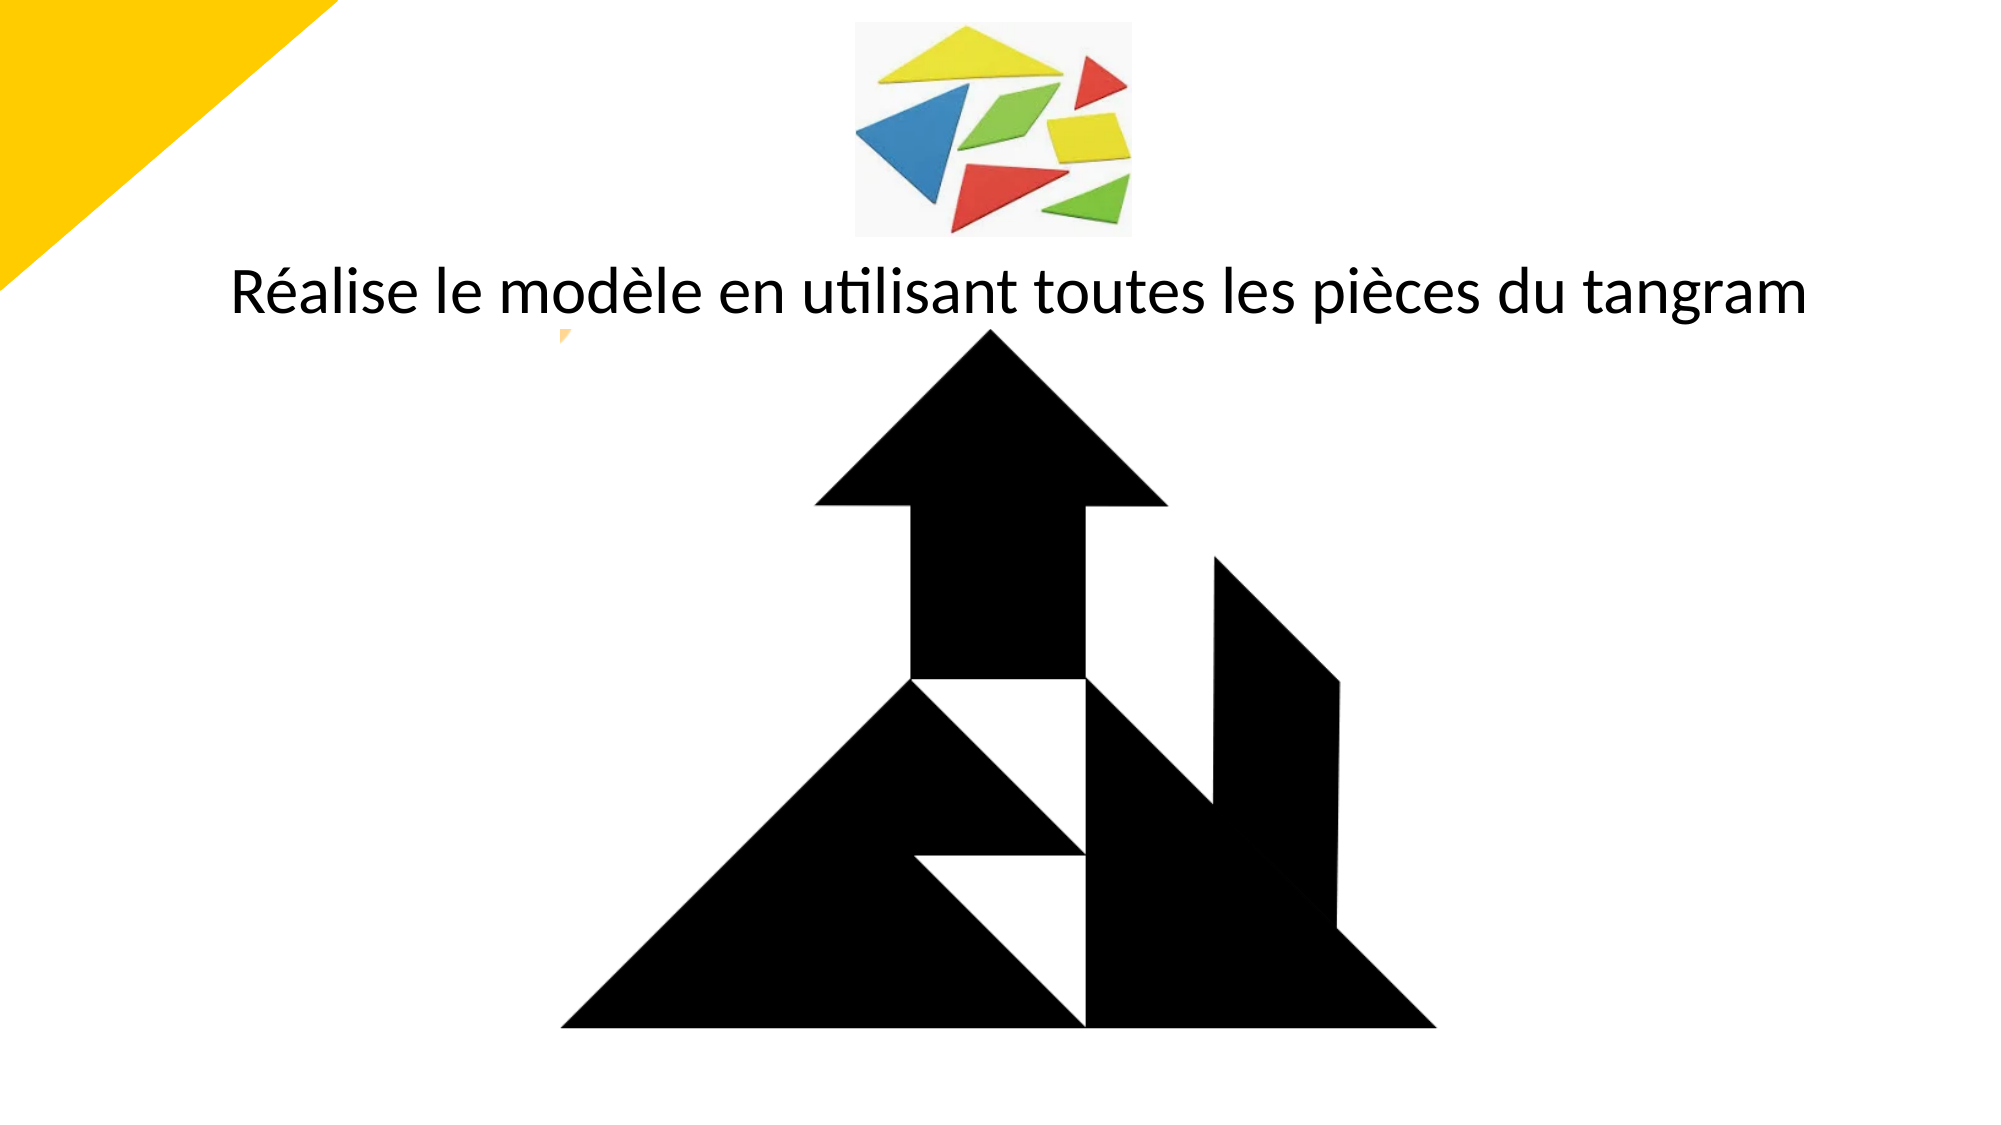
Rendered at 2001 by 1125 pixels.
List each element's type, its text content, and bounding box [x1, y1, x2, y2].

text_box Réalise le modèle en utilisant toutes les pièces du tangram [215, 239, 1826, 335]
picture [560, 329, 1440, 1032]
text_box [0, 0, 337, 290]
picture [854, 21, 1132, 237]
